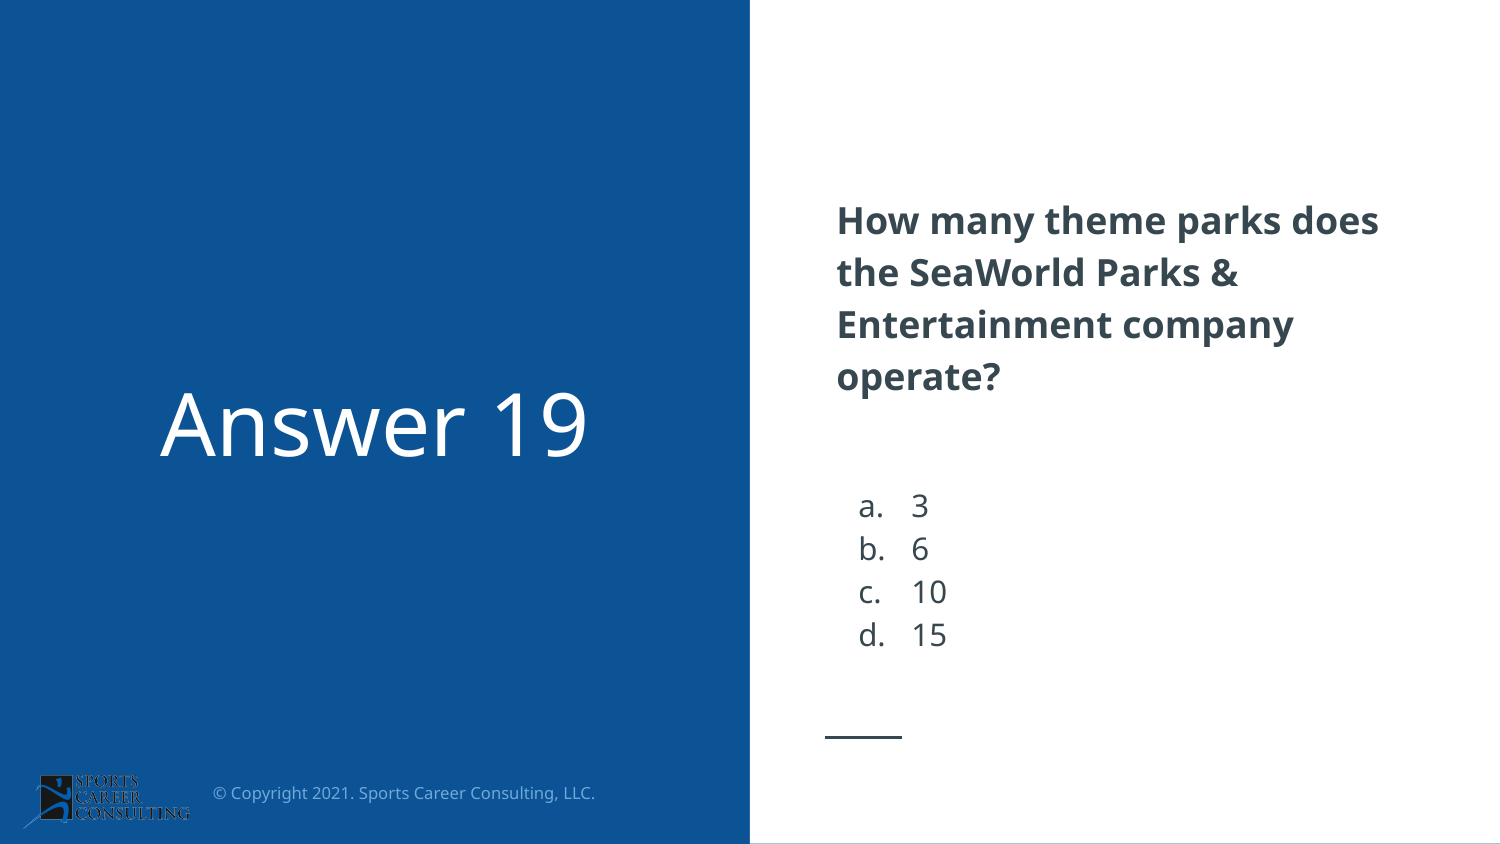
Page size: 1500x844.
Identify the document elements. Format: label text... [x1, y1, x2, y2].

title Answer 19 [43, 298, 708, 546]
list How many theme parks does the SeaWorld Parks & Entertainment company operate? 3 6 10 15 [821, 118, 1466, 725]
picture [22, 774, 190, 829]
text_box © Copyright 2021. Sports Career Consulting, LLC. [197, 767, 750, 838]
